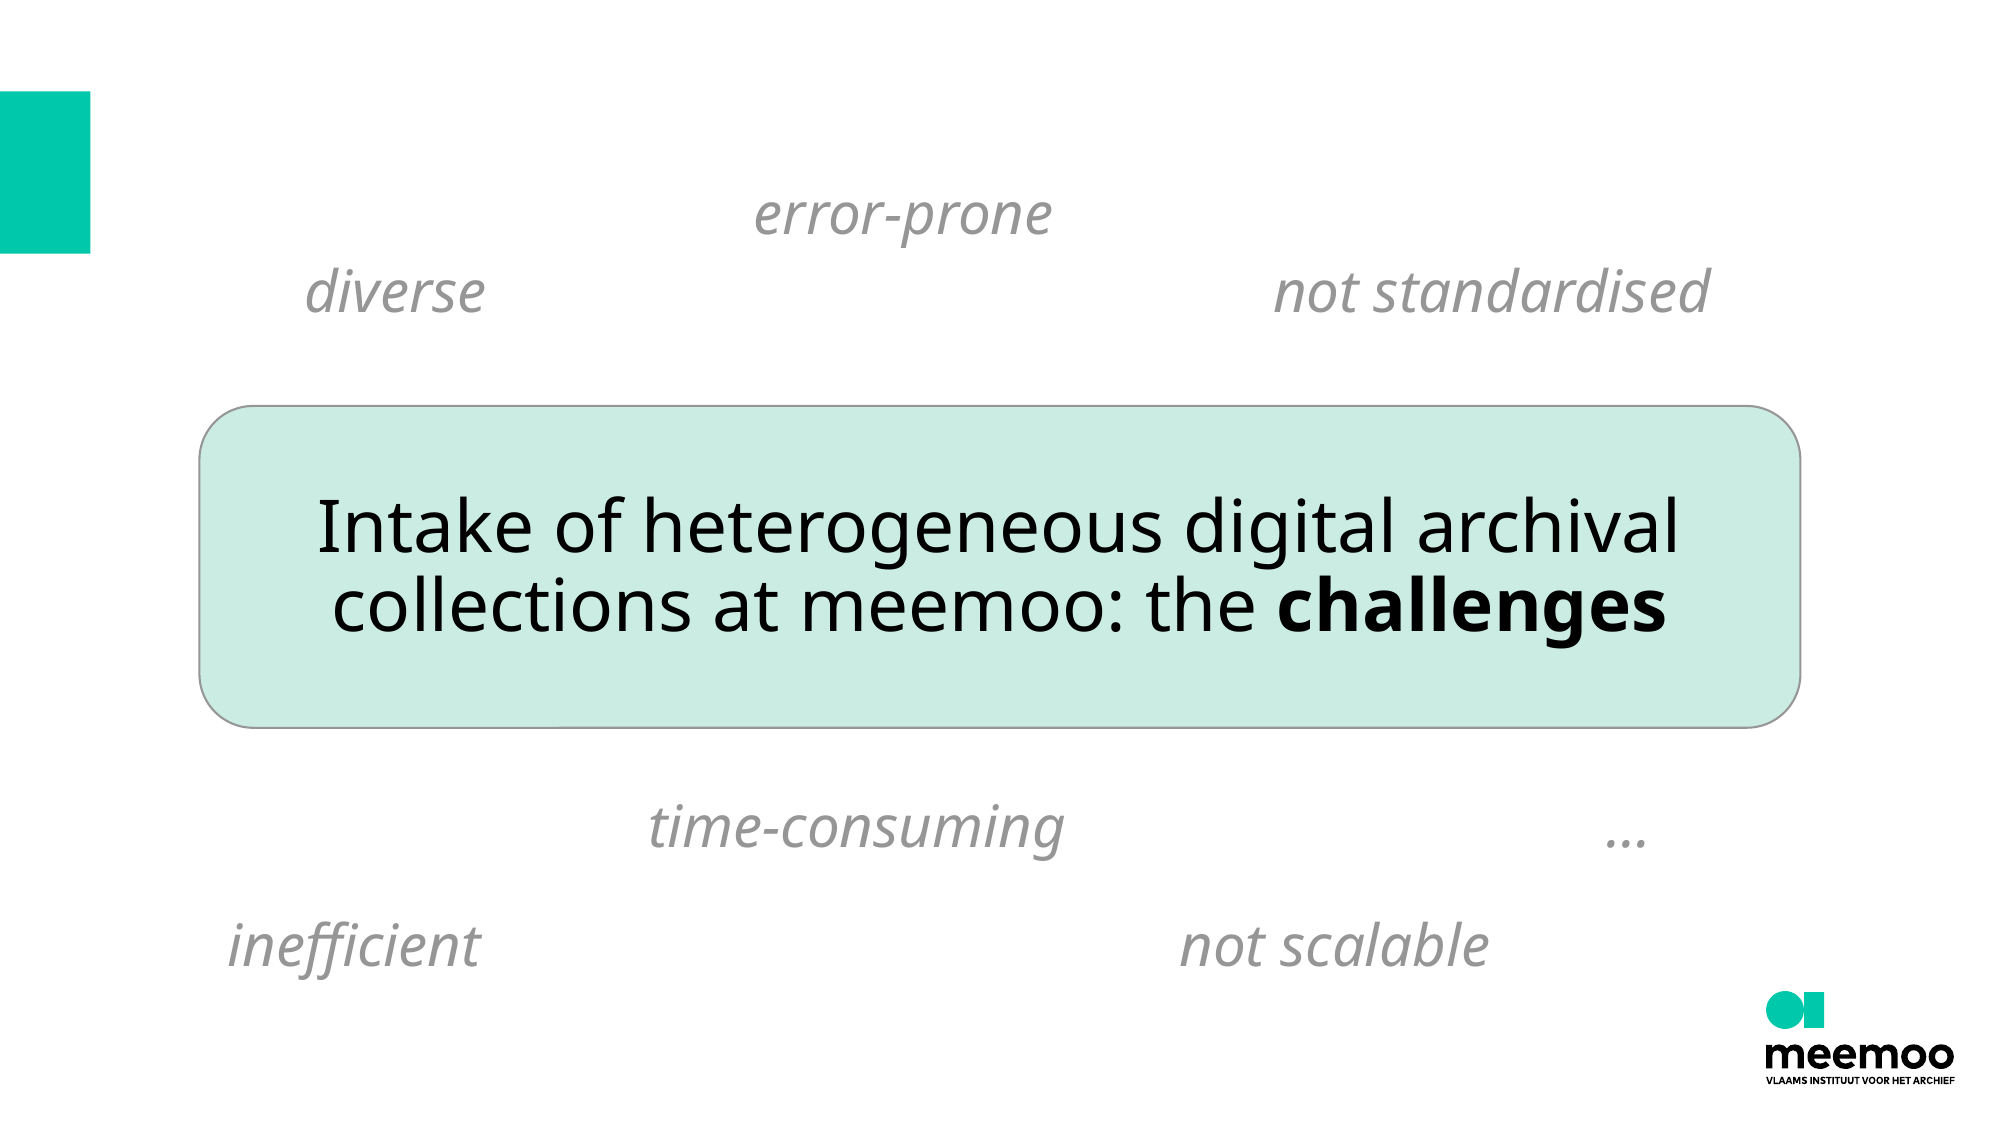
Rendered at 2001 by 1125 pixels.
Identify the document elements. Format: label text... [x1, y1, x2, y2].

text_box not scalable [1164, 908, 1506, 987]
text_box diverse [289, 255, 502, 333]
text_box inefficient [212, 908, 496, 987]
text_box … [1591, 790, 1666, 868]
text_box Intake of heterogeneous digital archival collections at meemoo: the challenges [198, 404, 1802, 729]
text_box not standardised [1258, 255, 1726, 333]
text_box error-prone [739, 176, 1069, 255]
text_box time-consuming [633, 790, 1082, 868]
